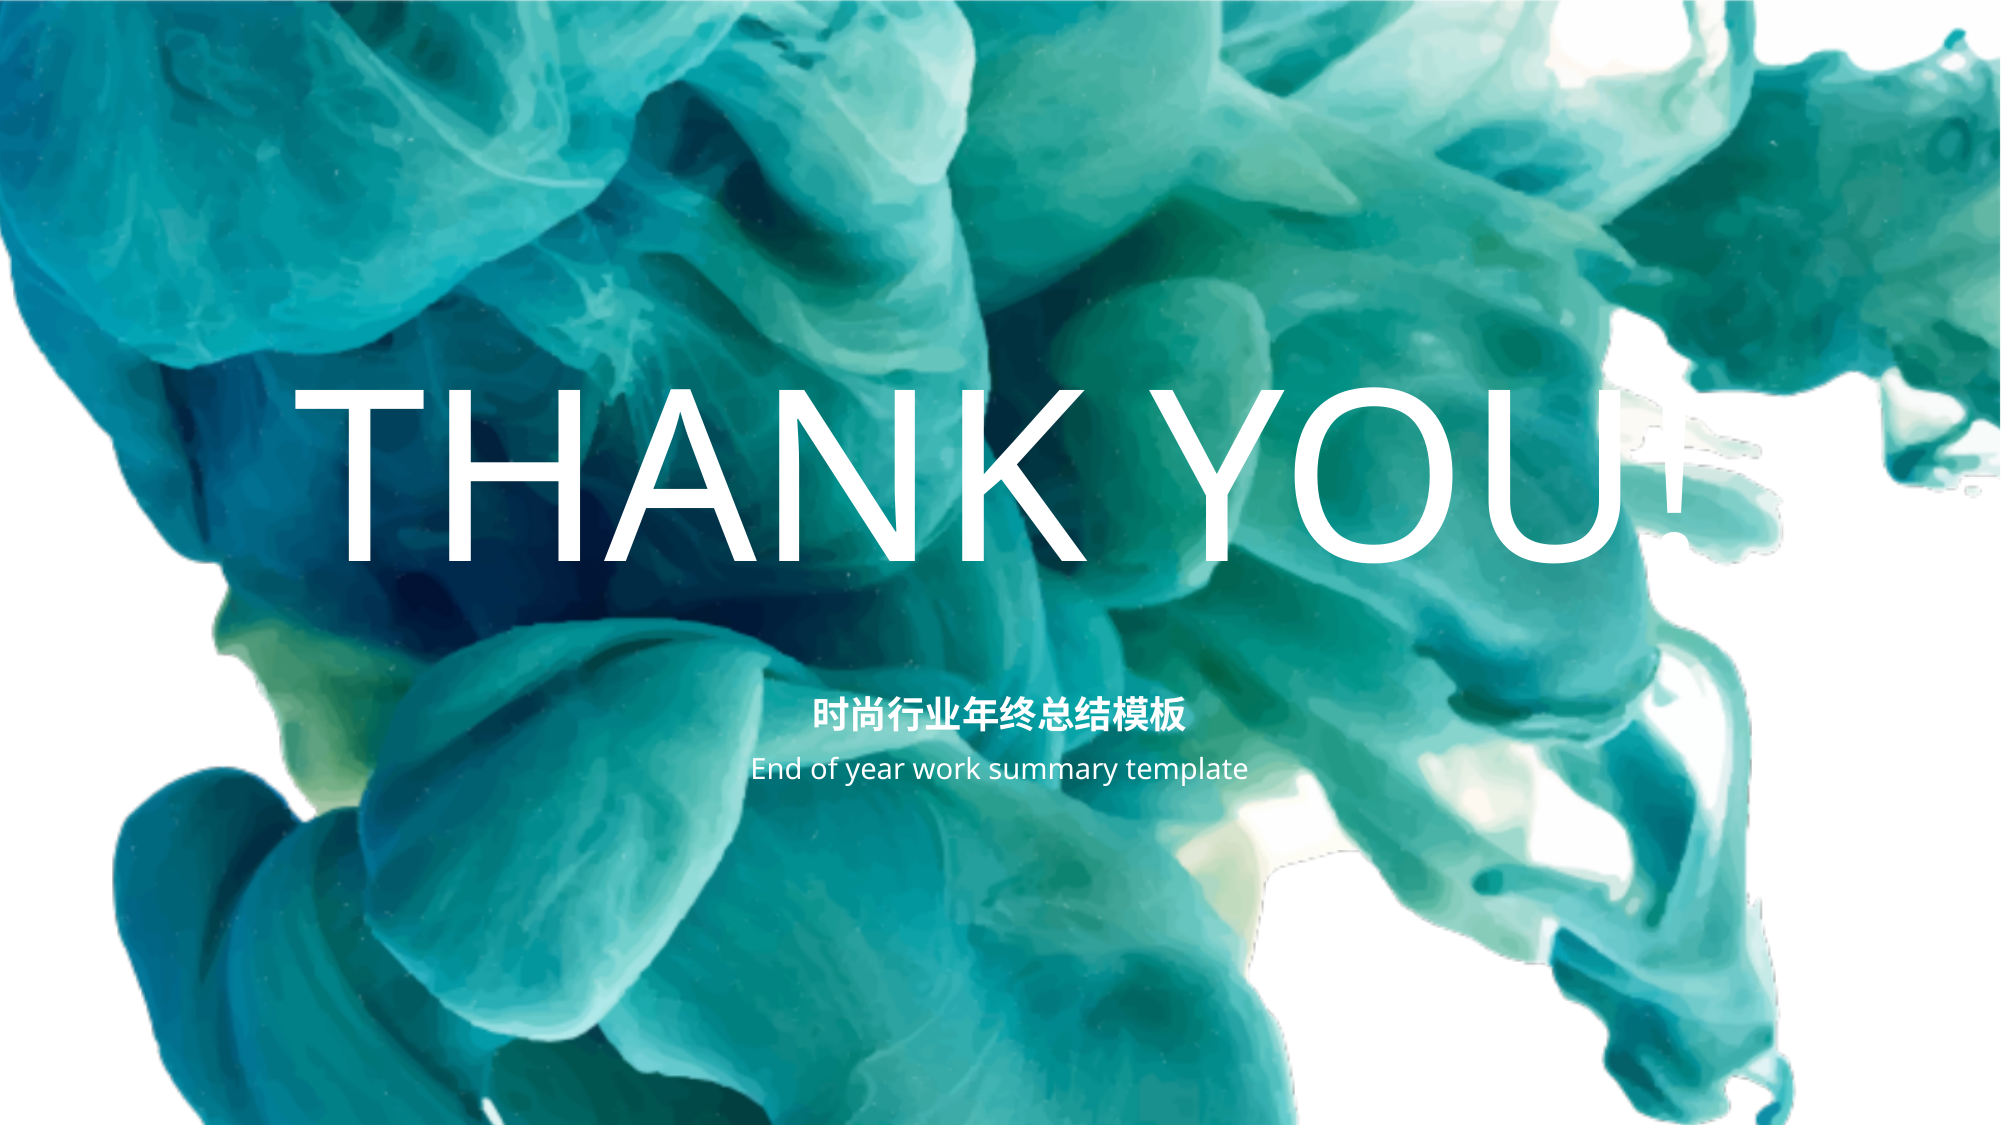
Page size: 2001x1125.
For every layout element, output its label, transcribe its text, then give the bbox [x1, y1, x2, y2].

text_box End of year work summary template [735, 743, 1265, 793]
text_box 时尚行业年终总结模板 [797, 661, 1203, 744]
text_box THANK YOU! [278, 314, 1722, 617]
